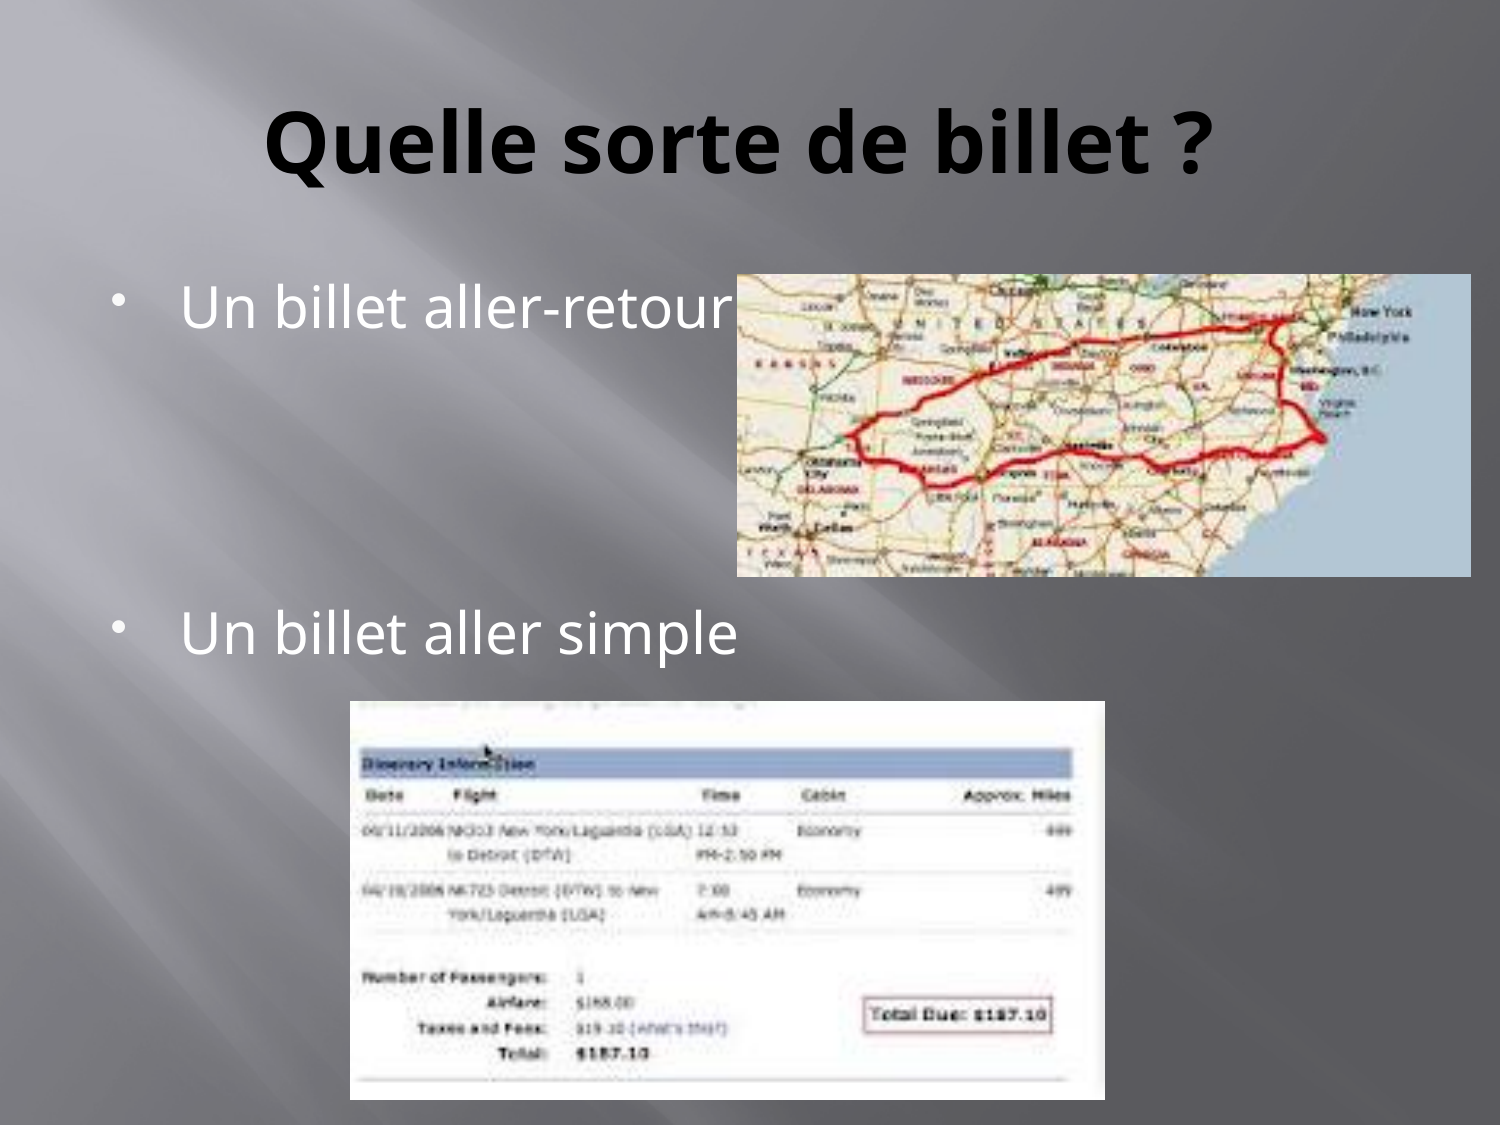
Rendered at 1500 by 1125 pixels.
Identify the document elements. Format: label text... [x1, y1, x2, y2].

title Quelle sorte de billet ? [75, 45, 1425, 233]
picture [737, 274, 1472, 577]
list Un billet aller-retour Un billet aller simple [75, 262, 1425, 1035]
picture [349, 701, 1105, 1101]
